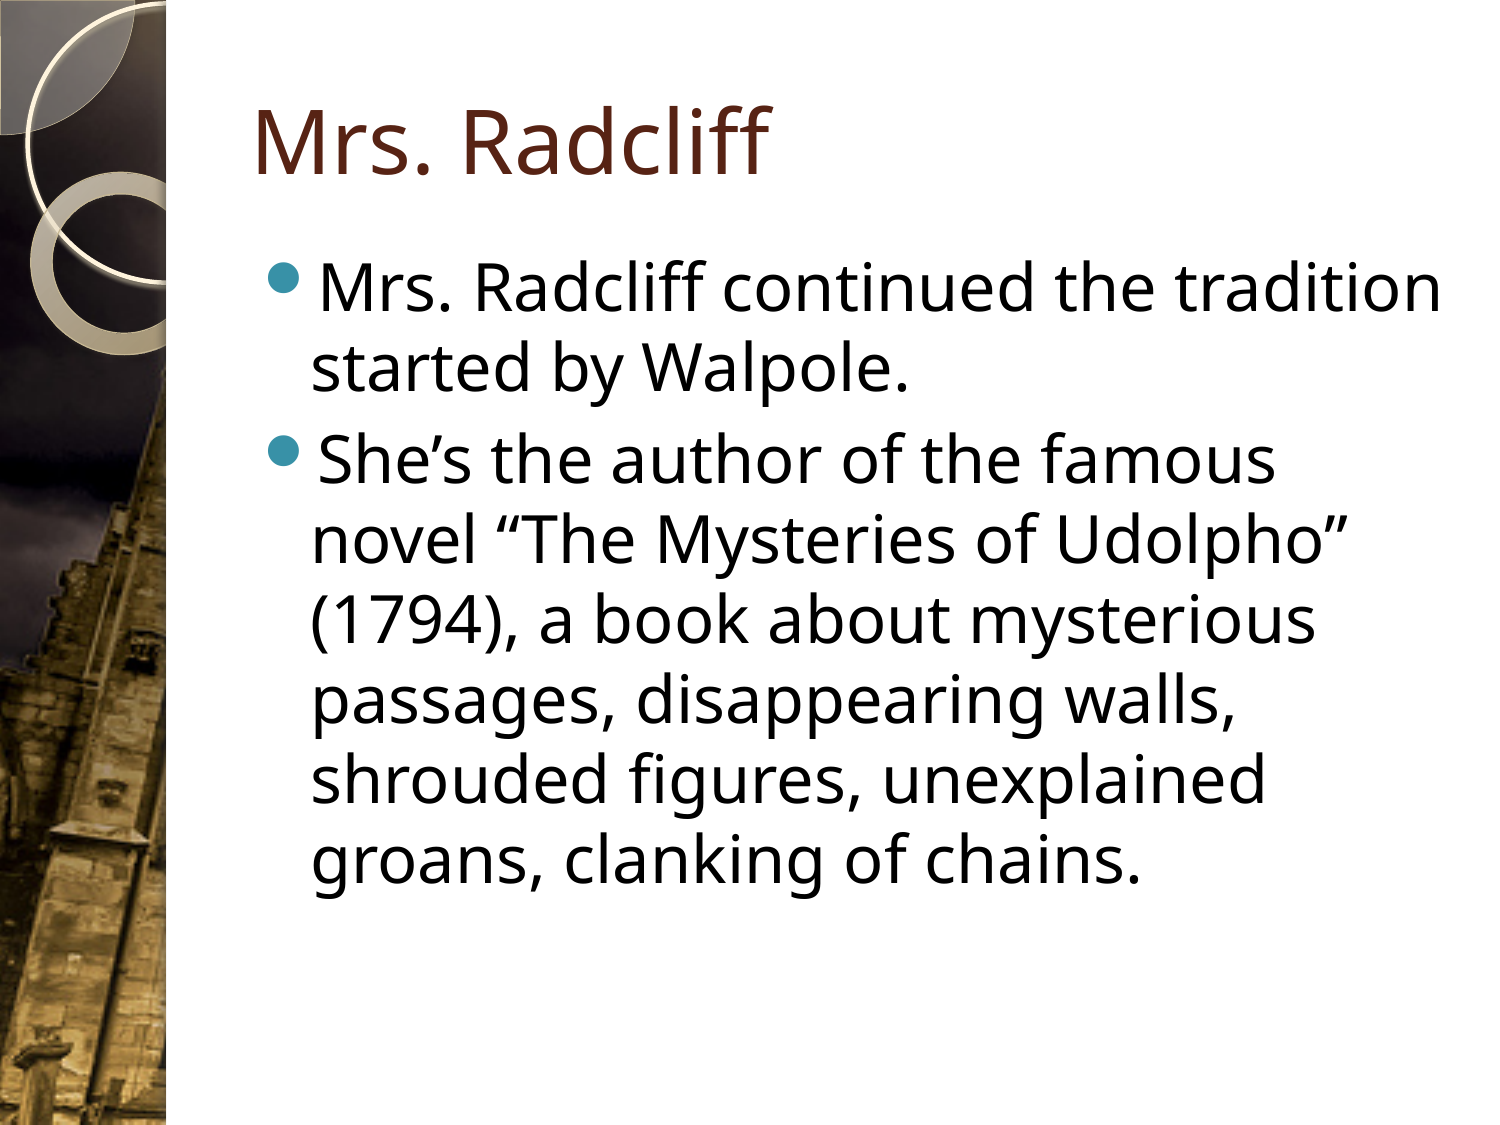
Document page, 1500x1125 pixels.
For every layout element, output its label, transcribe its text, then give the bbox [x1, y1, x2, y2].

picture [0, 134, 166, 1125]
picture [136, 0, 164, 4]
list Mrs. Radcliff continued the tradition started by Walpole. She’s the author of the famous novel “The Mysteries of Udolpho” (1794), a book about mysterious passages, disappearing walls, shrouded figures, unexplained groans, clanking of chains. [235, 237, 1466, 1025]
title Mrs. Radcliff [235, 45, 1466, 233]
picture [53, 241, 160, 332]
picture [62, 195, 160, 280]
picture [32, 13, 160, 207]
